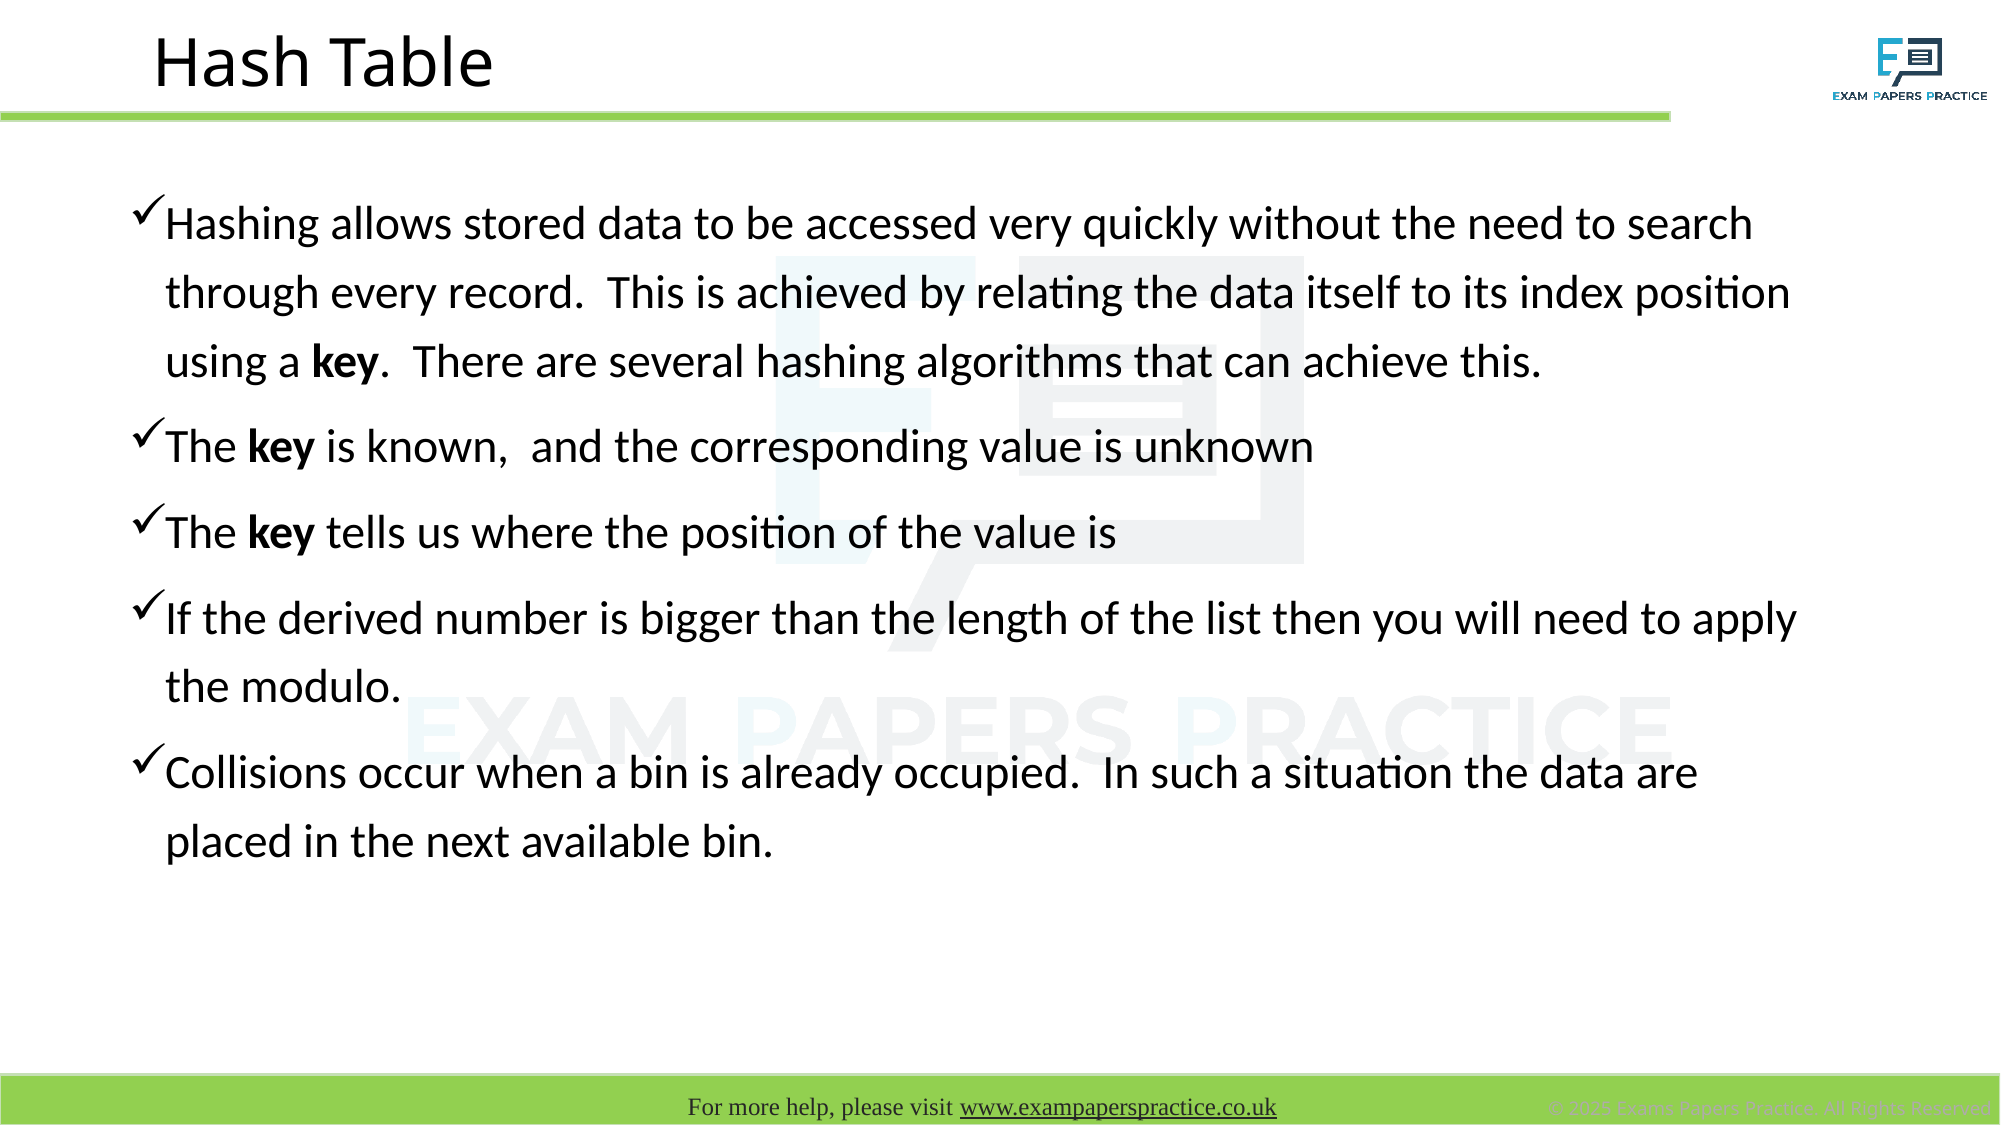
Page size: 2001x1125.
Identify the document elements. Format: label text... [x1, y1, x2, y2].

list Hashing allows stored data to be accessed very quickly without the need to search through every record. This is achieved by relating the data itself to its index position using a key. There are several hashing algorithms that can achieve this. The key is known, and the corresponding value is unknown The key tells us where the position of the value is If the derived number is bigger than the length of the list then you will need to apply the modulo. Collisions occur when a bin is already occupied. In such a situation the data are placed in the next available bin. [113, 173, 1839, 887]
title Hash Table [137, 59, 1863, 70]
